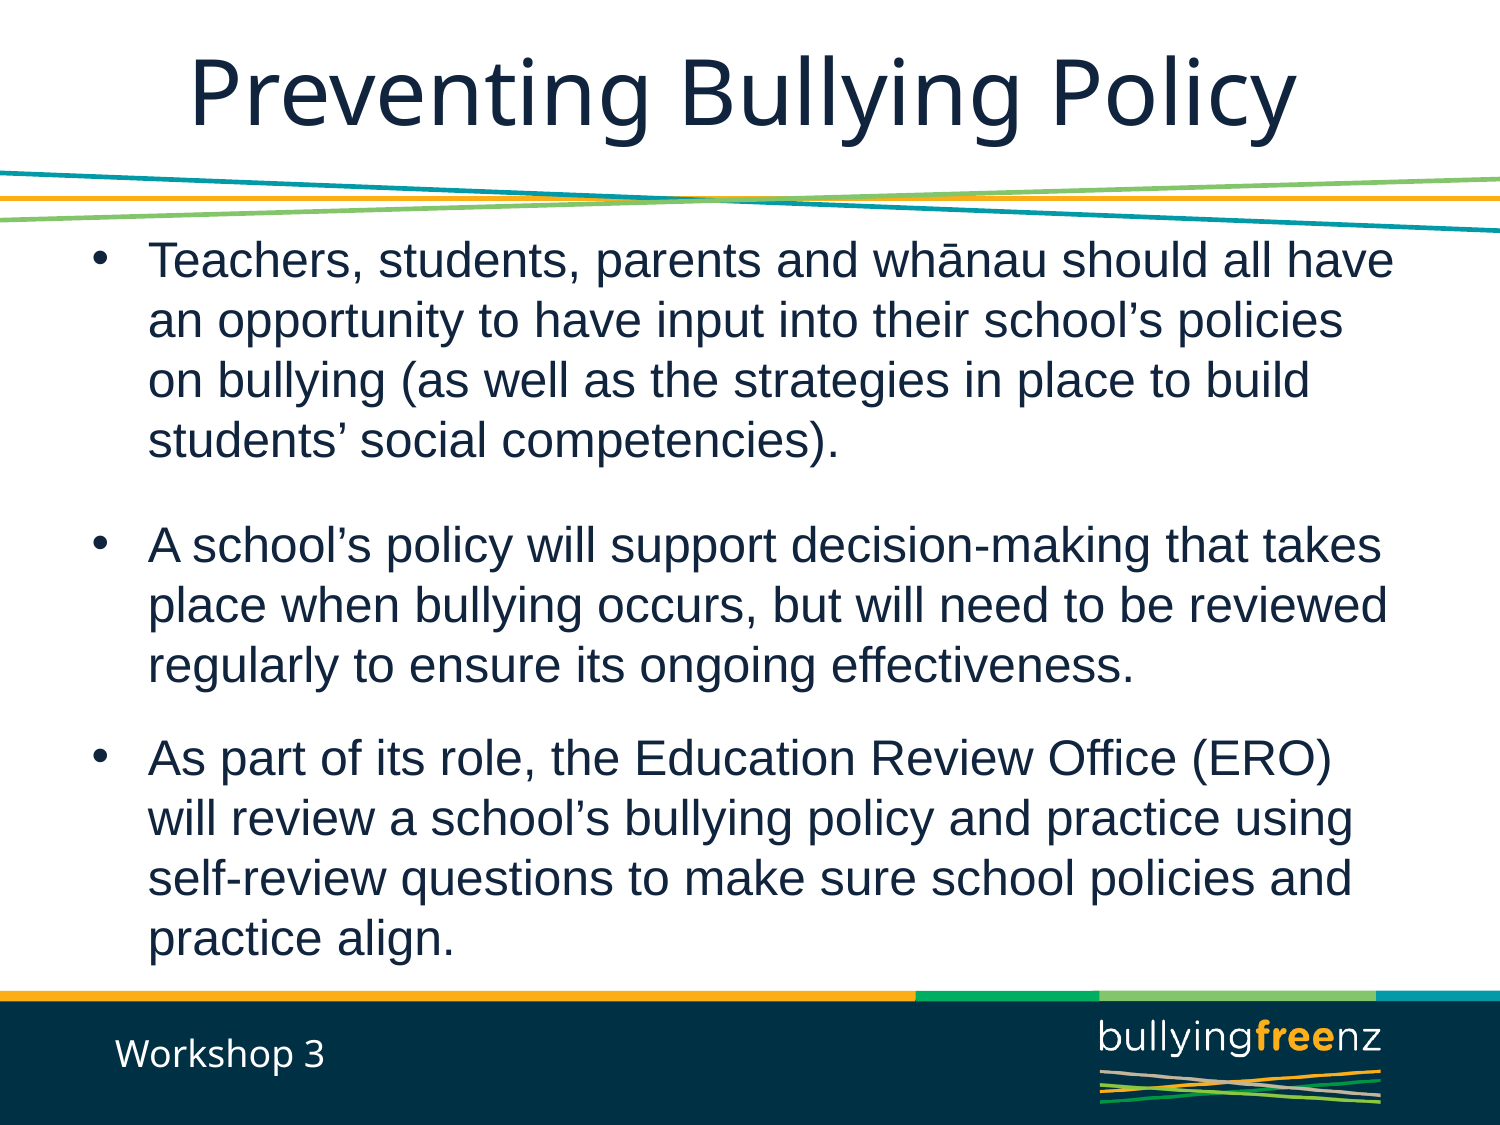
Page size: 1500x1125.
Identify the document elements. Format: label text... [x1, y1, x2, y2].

text_box Workshop 3 [100, 1023, 372, 1083]
title Preventing Bullying Policy [75, 0, 1436, 183]
picture [1100, 1078, 1380, 1103]
list Teachers, students, parents and whānau should all have an opportunity to have input into their school’s policies on bullying (as well as the strategies in place to build students’ social competencies). A school’s policy will support decision-making that takes place when bullying occurs, but will need to be reviewed regularly to ensure its ongoing effectiveness. As part of its role, the Education Review Office (ERO) will review a school’s bullying policy and practice using self-review questions to make sure school policies and practice align. [76, 219, 1427, 1078]
